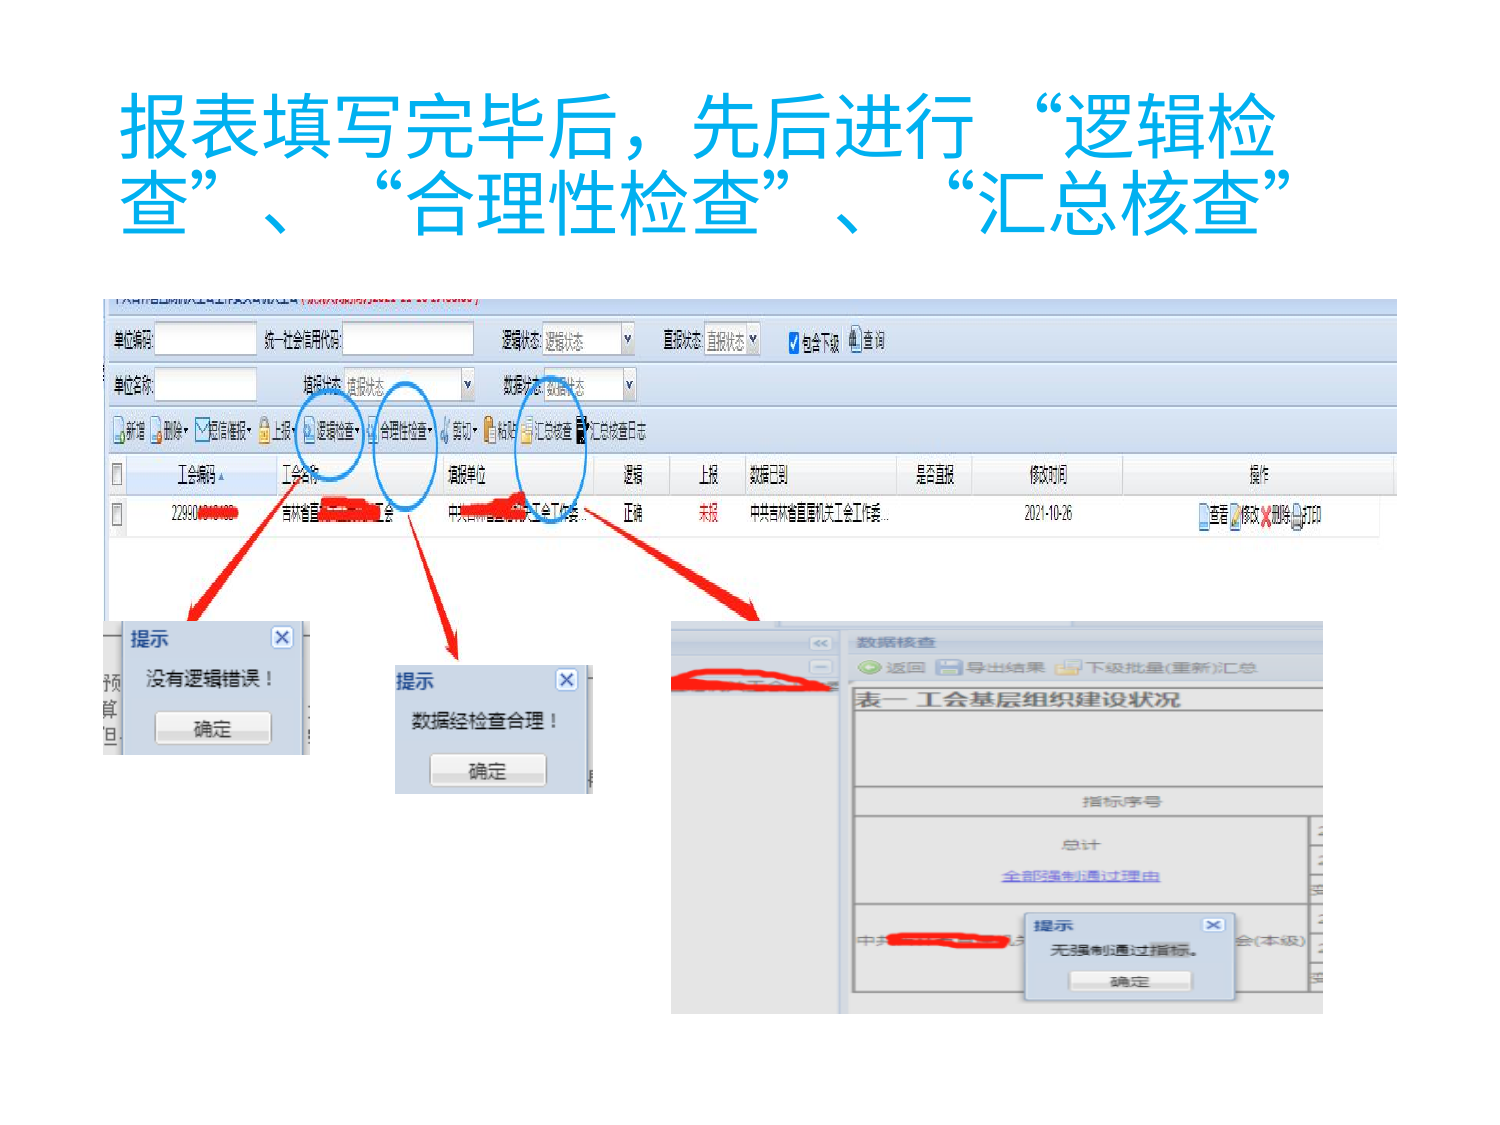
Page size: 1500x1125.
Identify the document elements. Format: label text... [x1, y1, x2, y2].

title 报表填写完毕后，先后进行 “逻辑检查”、“合理性检查”、“汇总核查” [103, 59, 1397, 278]
picture [103, 299, 1397, 1014]
